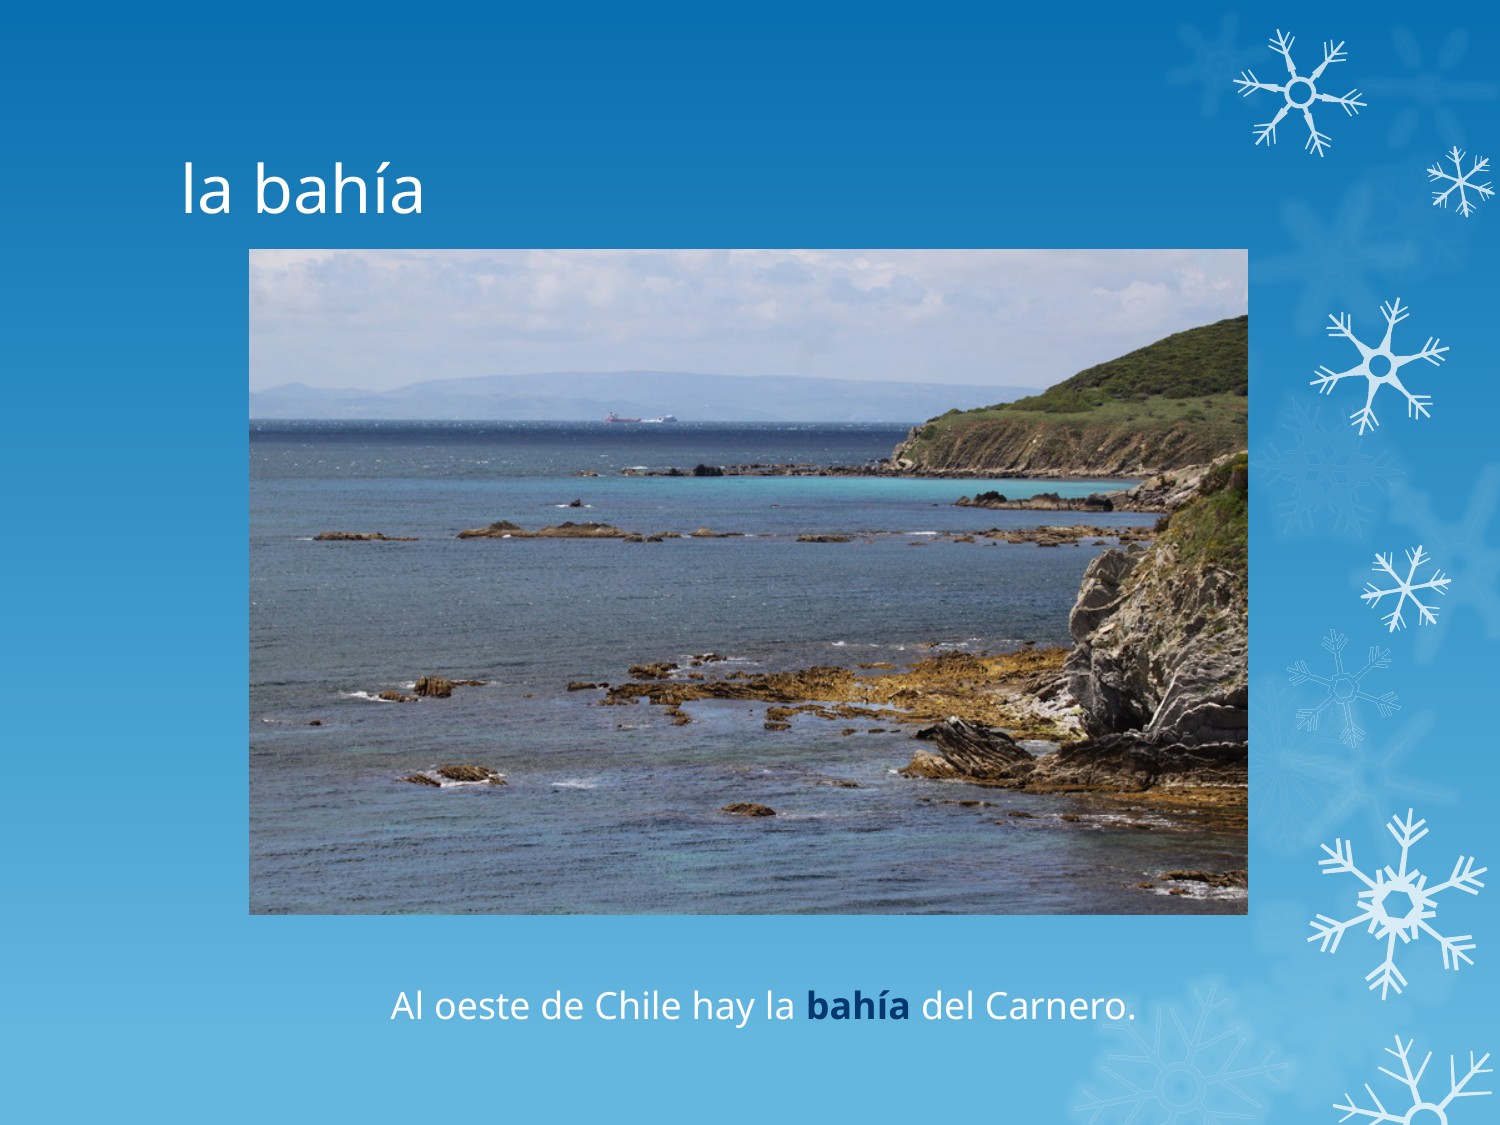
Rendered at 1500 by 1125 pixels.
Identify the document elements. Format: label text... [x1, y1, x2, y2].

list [249, 249, 1249, 916]
text_box Al oeste de Chile hay la bahía del Carnero. [150, 974, 1388, 1035]
title la bahía [165, 110, 1335, 263]
